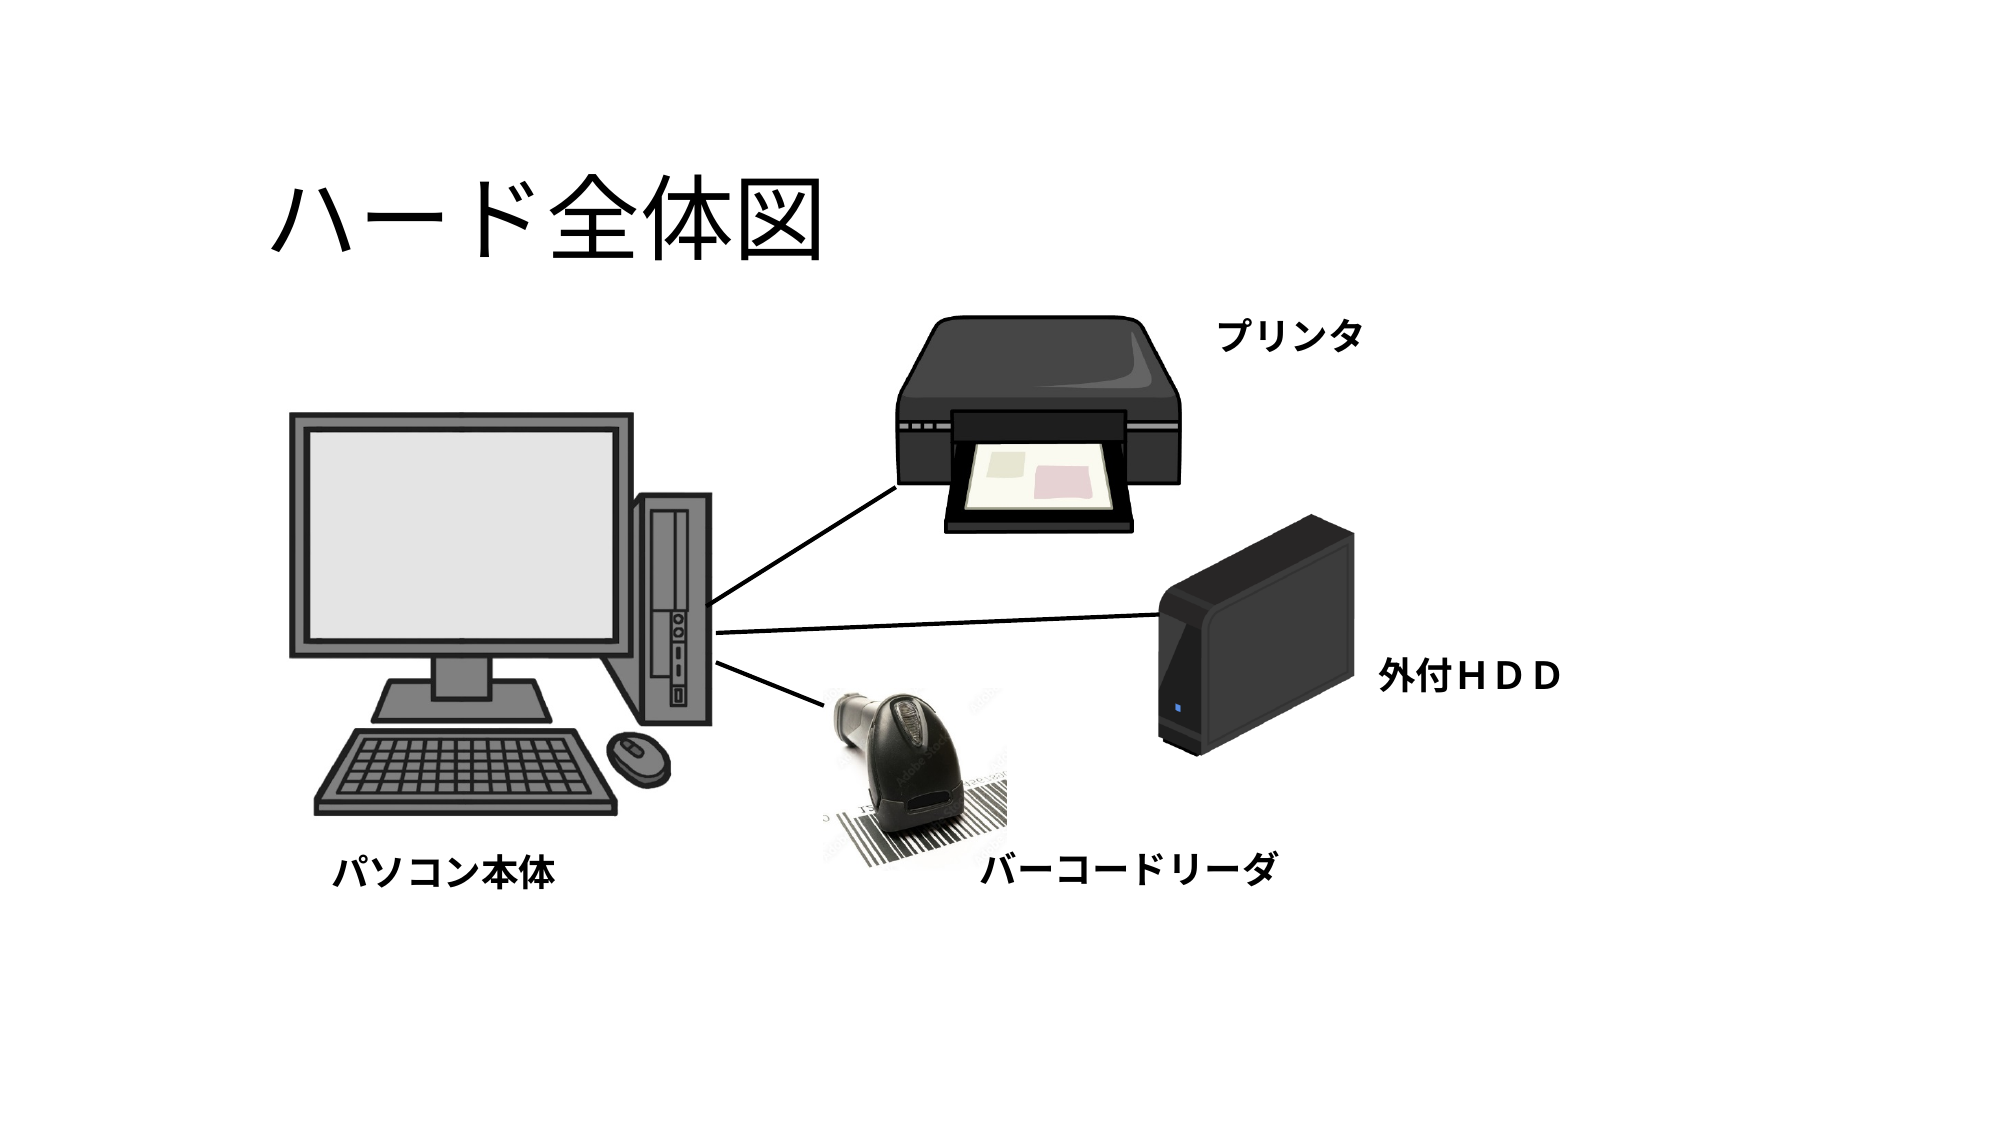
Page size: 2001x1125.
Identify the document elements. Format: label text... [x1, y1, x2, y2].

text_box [706, 487, 896, 607]
text_box バーコードリーダ [965, 838, 1344, 899]
picture [280, 387, 734, 842]
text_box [715, 662, 824, 706]
picture [823, 688, 1007, 872]
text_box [715, 614, 1160, 633]
text_box パソコン本体 [316, 842, 602, 901]
picture [895, 315, 1396, 780]
title ハード全体図 [249, 165, 1042, 282]
text_box 外付ＨＤＤ [1396, 644, 1649, 704]
text_box プリンタ [1201, 305, 1487, 366]
